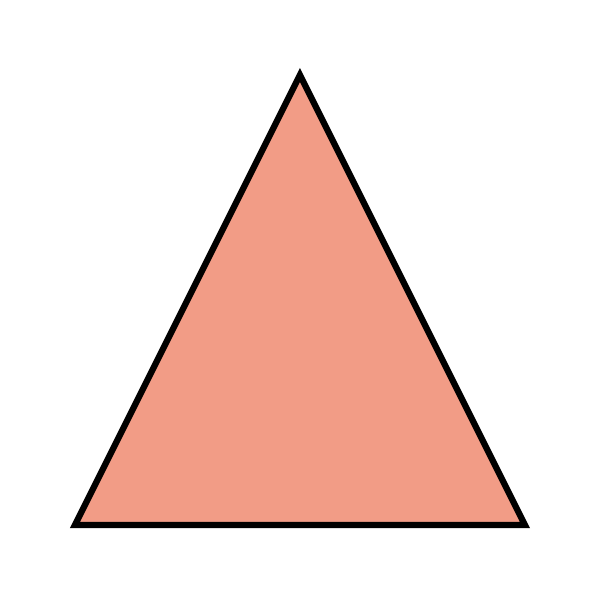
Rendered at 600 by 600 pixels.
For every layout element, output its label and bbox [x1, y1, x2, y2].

text_box [73, 72, 527, 526]
